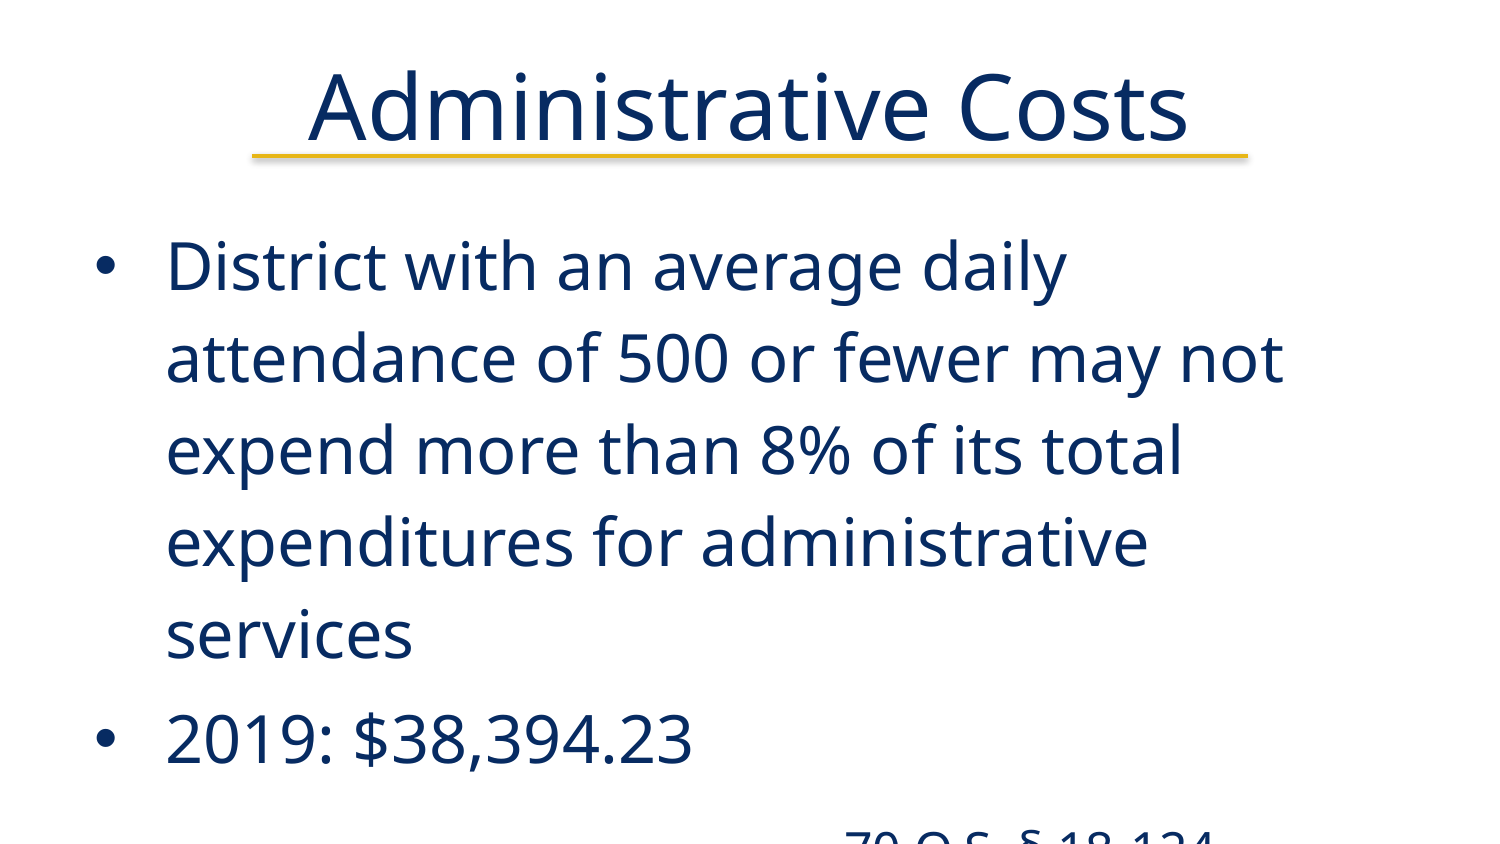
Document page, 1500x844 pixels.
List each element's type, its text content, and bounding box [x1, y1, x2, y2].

title Administrative Costs [75, 33, 1425, 175]
list District with an average daily attendance of 500 or fewer may not expend more than 8% of its total expenditures for administrative services 2019: $38,394.23 70 O.S. § 18-124 [75, 196, 1425, 754]
